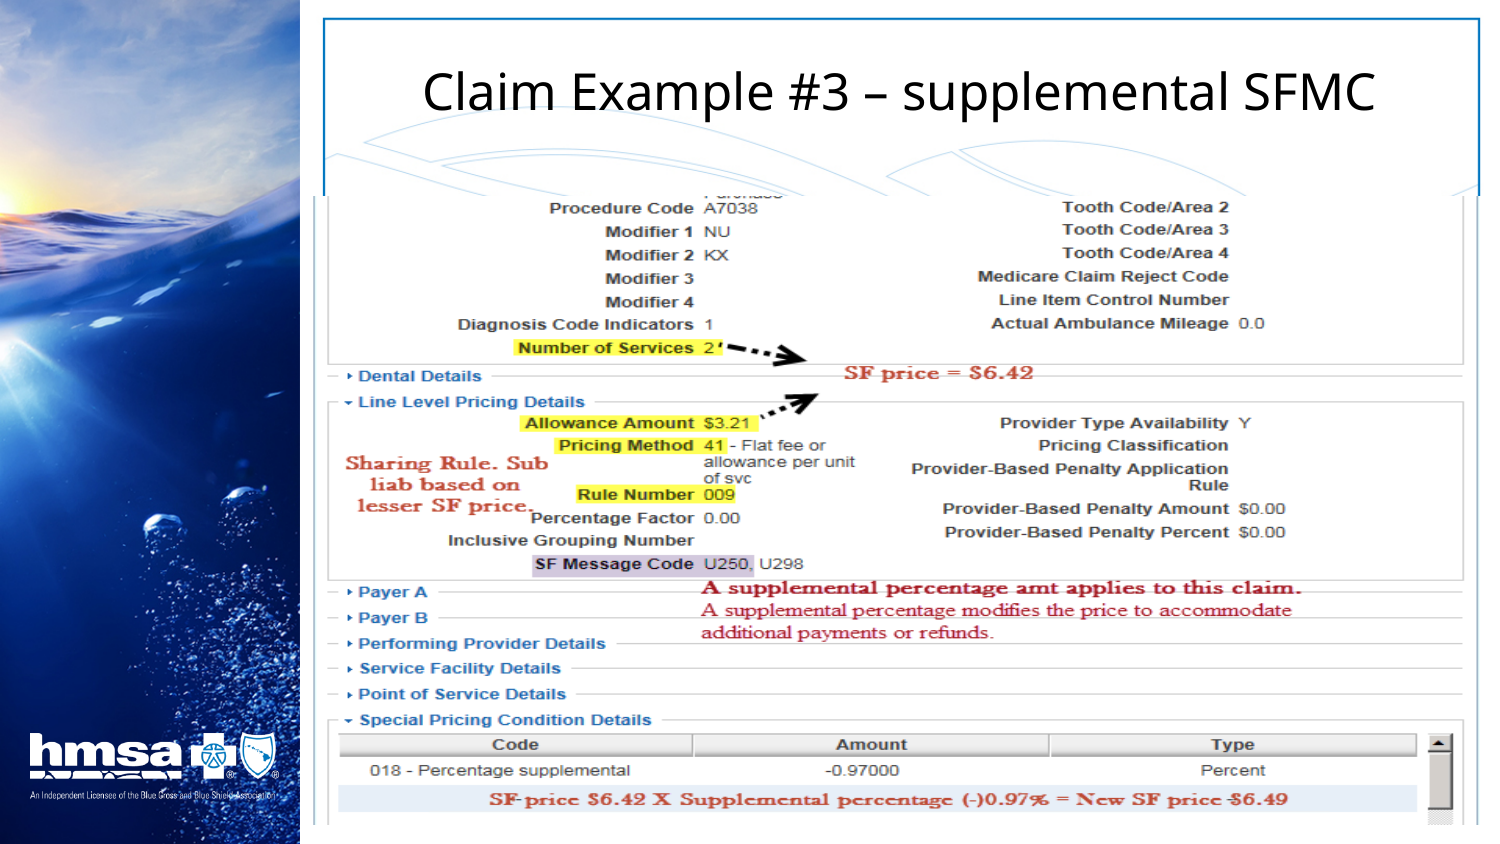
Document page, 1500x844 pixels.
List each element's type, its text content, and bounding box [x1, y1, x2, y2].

title Claim Example #3 – supplemental SFMC [375, 33, 1425, 147]
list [312, 196, 1500, 826]
picture [0, 0, 1500, 844]
